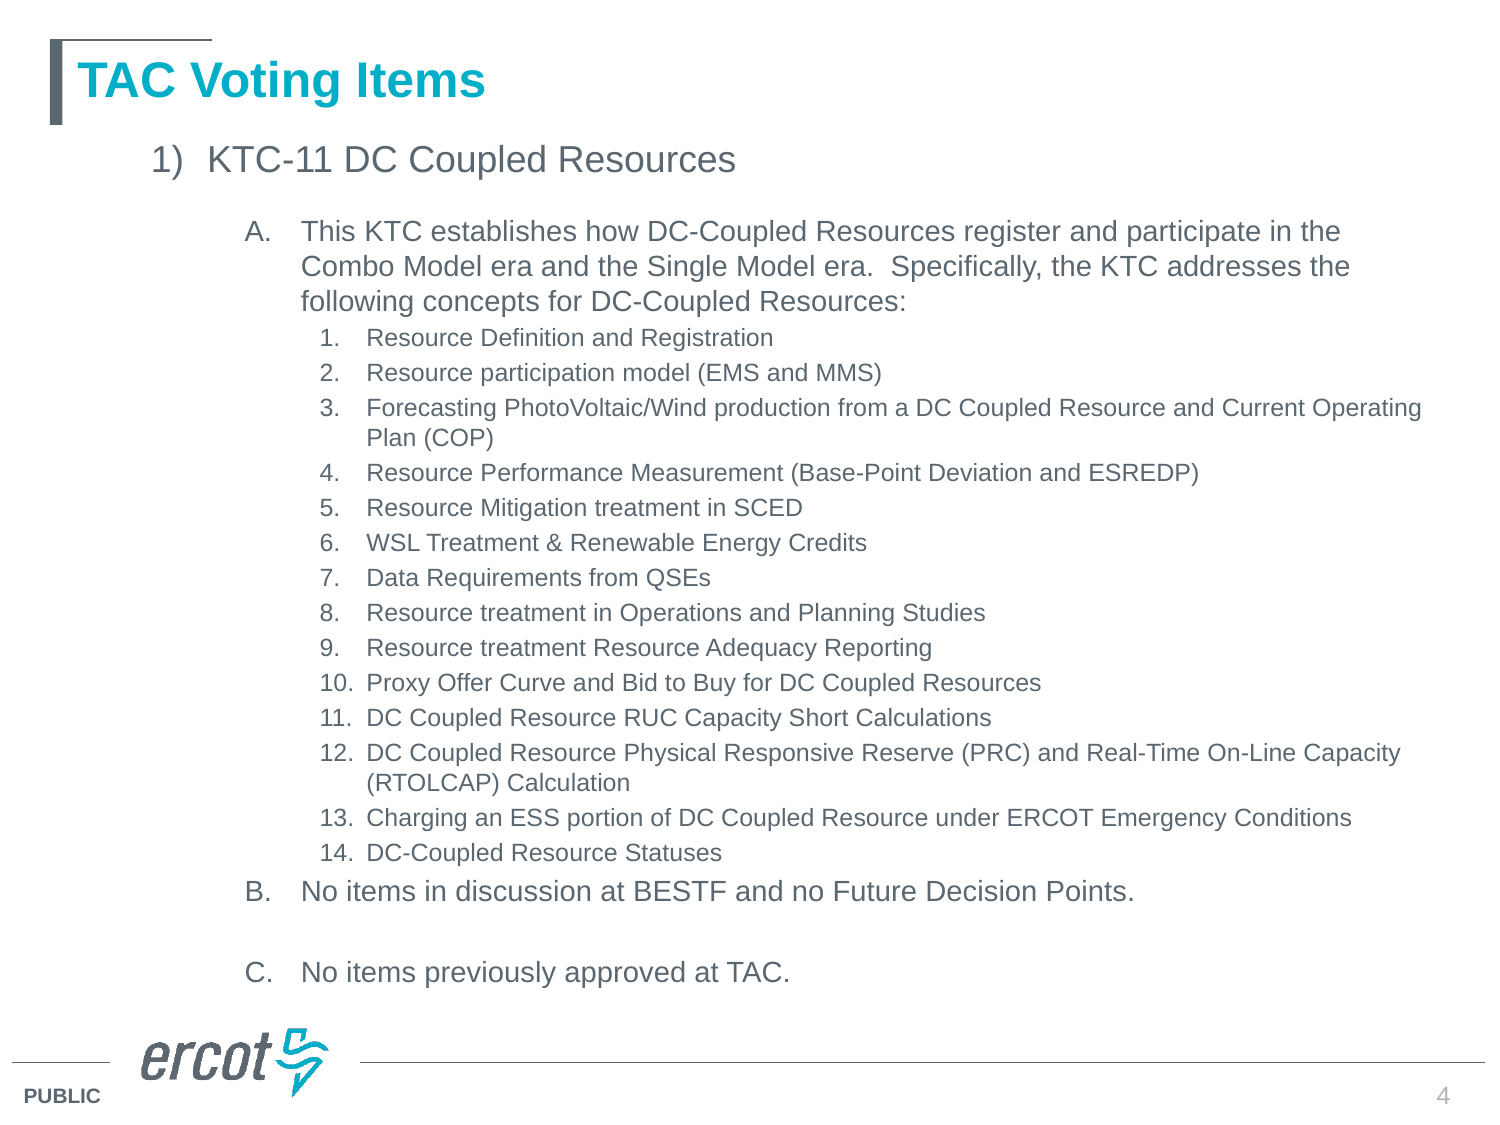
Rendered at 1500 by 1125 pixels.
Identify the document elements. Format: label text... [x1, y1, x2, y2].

picture [137, 1024, 332, 1100]
list KTC-11 DC Coupled Resources This KTC establishes how DC-Coupled Resources register and participate in the Combo Model era and the Single Model era. Specifically, the KTC addresses the following concepts for DC-Coupled Resources: Resource Definition and Registration Resource participation model (EMS and MMS) Forecasting PhotoVoltaic/Wind production from a DC Coupled Resource and Current Operating Plan (COP) Resource Performance Measurement (Base-Point Deviation and ESREDP) Resource Mitigation treatment in SCED WSL Treatment & Renewable Energy Credits Data Requirements from QSEs Resource treatment in Operations and Planning Studies Resource treatment Resource Adequacy Reporting Proxy Offer Curve and Bid to Buy for DC Coupled Resources DC Coupled Resource RUC Capacity Short Calculations DC Coupled Resource Physical Responsive Reserve (PRC) and Real-Time On-Line Capacity (RTOLCAP) Calculation Charging an ESS portion of DC Coupled Resource under ERCOT Emergency Conditions DC-Coupled Resource Statuses No items in discussion at BESTF and no Future Decision Points. No items previously approved at TAC. [61, 127, 1449, 1015]
title TAC Voting Items [62, 39, 1450, 125]
slide_number 4 [1400, 1076, 1488, 1113]
